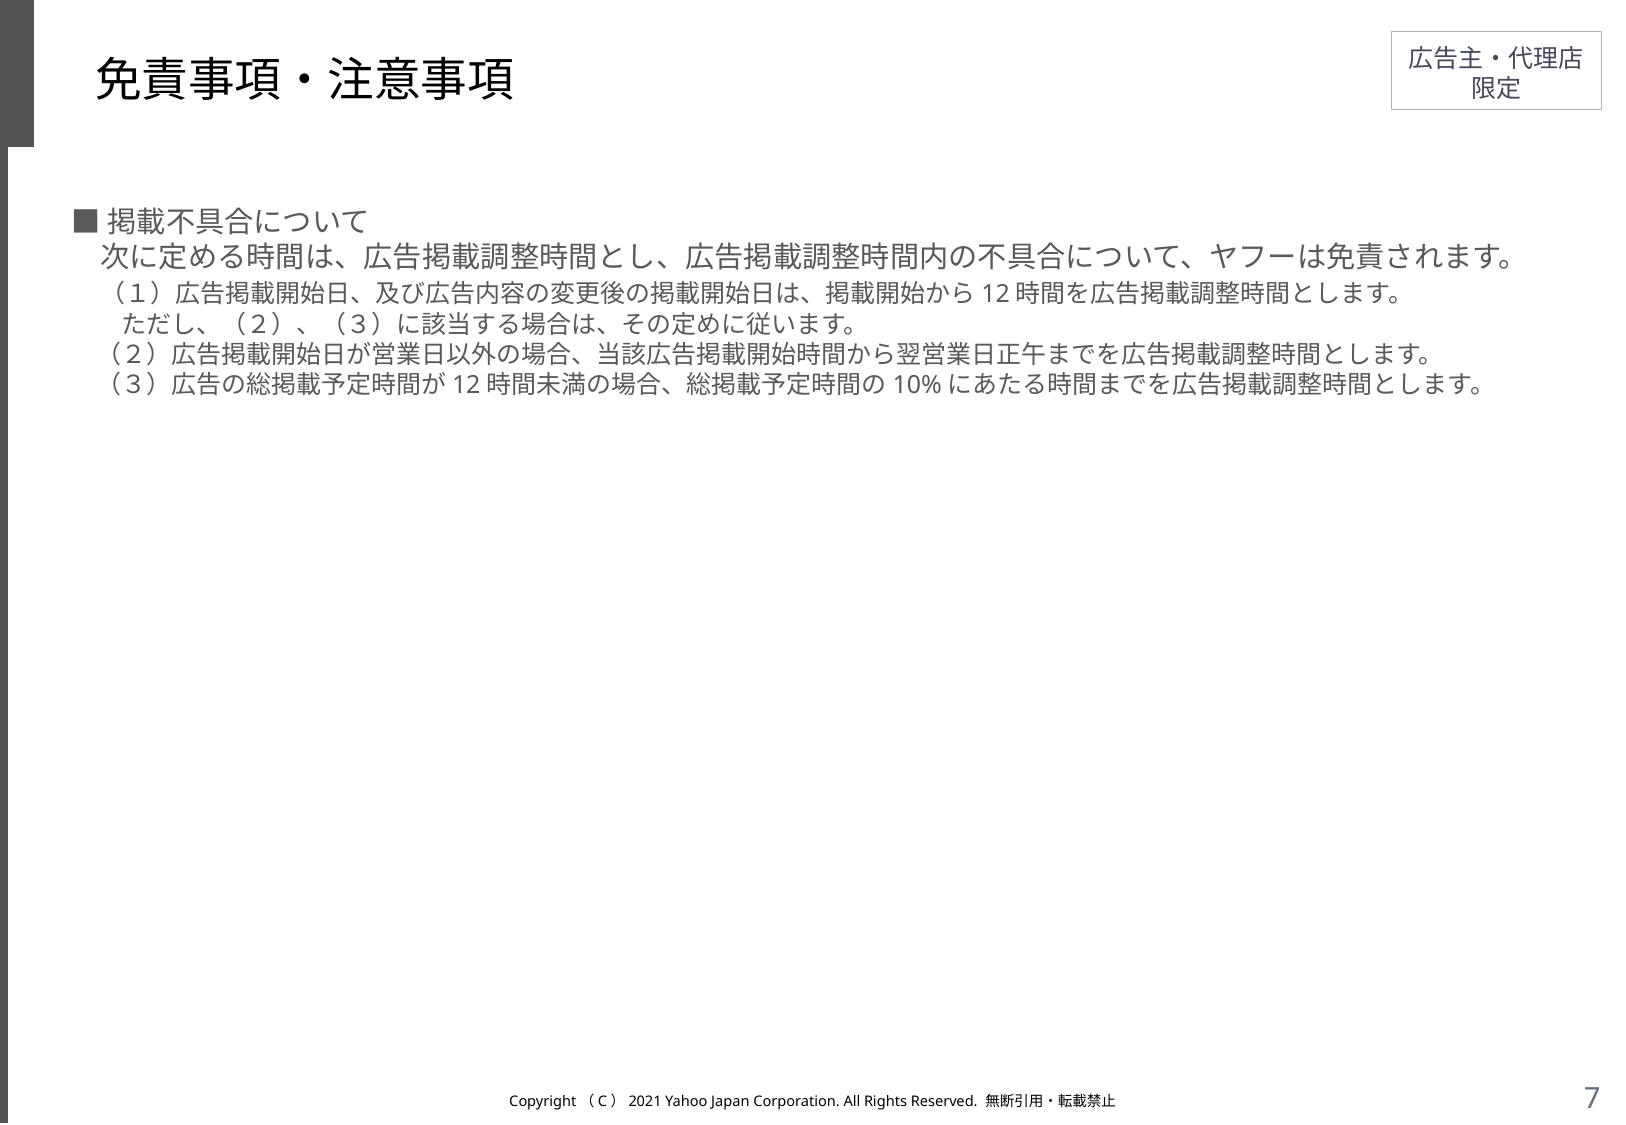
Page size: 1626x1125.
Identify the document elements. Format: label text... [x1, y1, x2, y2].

title 免責事項・注意事項 [80, 42, 1392, 114]
text_box ■掲載不具合について 次に定める時間は、広告掲載調整時間とし、広告掲載調整時間内の不具合について、ヤフーは免責されます。 （１）広告掲載開始日、及び広告内容の変更後の掲載開始日は、掲載開始から12時間を広告掲載調整時間とします。 ただし、（２）、（３）に該当する場合は、その定めに従います。 （２）広告掲載開始日が営業日以外の場合、当該広告掲載開始時間から翌営業日正午までを広告掲載調整時間とします。 （３）広告の総掲載予定時間が12時間未満の場合、総掲載予定時間の10%にあたる時間までを広告掲載調整時間とします。 [56, 196, 1585, 551]
footer Copyright（C）2021 Yahoo Japan Corporation. All Rights Reserved. 無断引用・転載禁止 [458, 1070, 1167, 1125]
